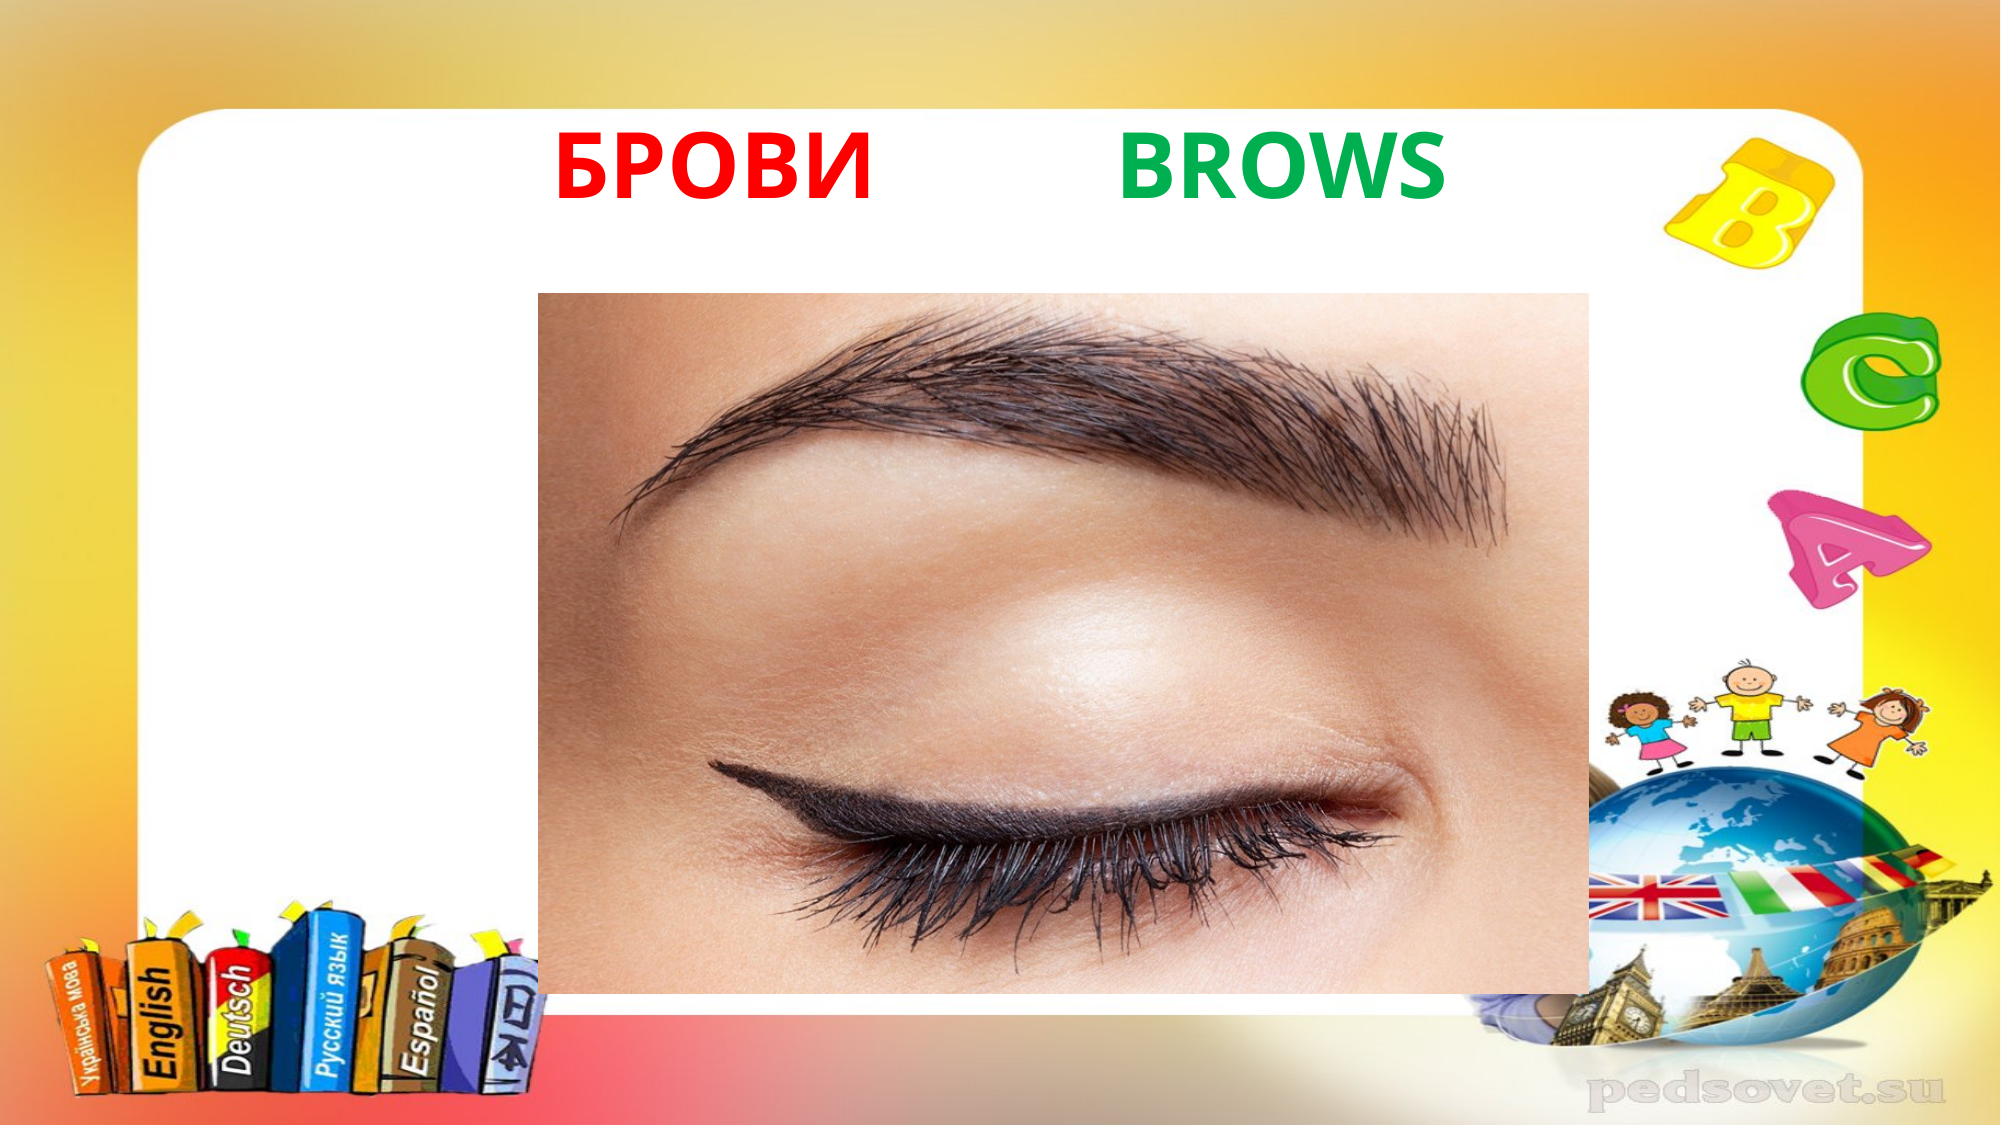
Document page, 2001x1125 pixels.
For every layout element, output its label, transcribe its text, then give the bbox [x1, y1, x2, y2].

title БРОВИ BROWS [137, 59, 1863, 278]
picture [0, 0, 2001, 1125]
